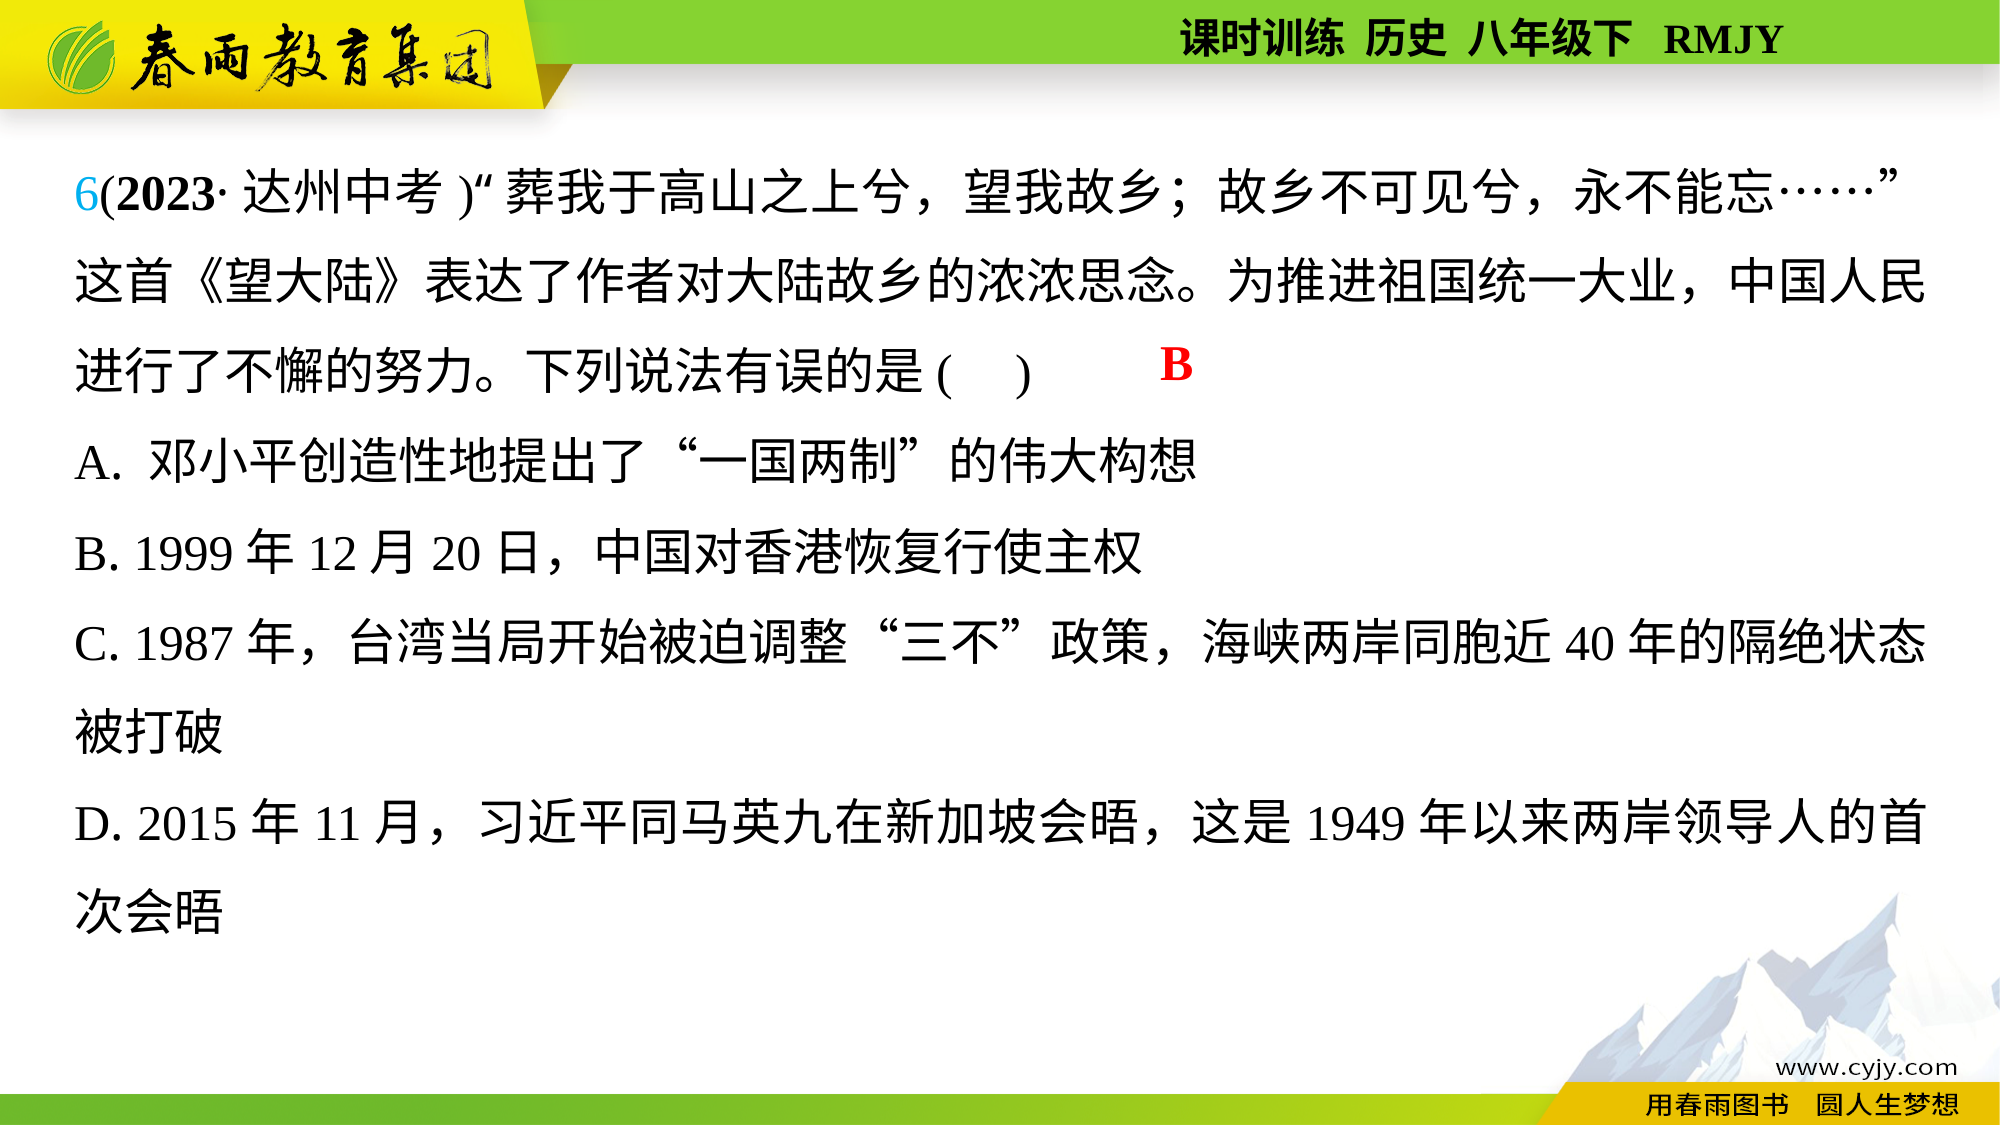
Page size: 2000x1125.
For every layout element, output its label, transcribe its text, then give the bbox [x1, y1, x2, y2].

text_box B [1145, 323, 1209, 398]
picture [0, 0, 2000, 1125]
list 6(2023·达州中考)“葬我于高山之上兮，望我故乡；故乡不可见兮，永不能忘……”这首《望大陆》表达了作者对大陆故乡的浓浓思念。为推进祖国统一大业，中国人民进行了不懈的努力。下列说法有误的是( ) A. 邓小平创造性地提出了“一国两制”的伟大构想 B. 1999年12月20日，中国对香港恢复行使主权 C. 1987年，台湾当局开始被迫调整“三不”政策，海峡两岸同胞近40年的隔绝状态被打破 D. 2015年11月，习近平同马英九在新加坡会晤，这是1949年以来两岸领导人的首次会晤 [59, 122, 1944, 944]
